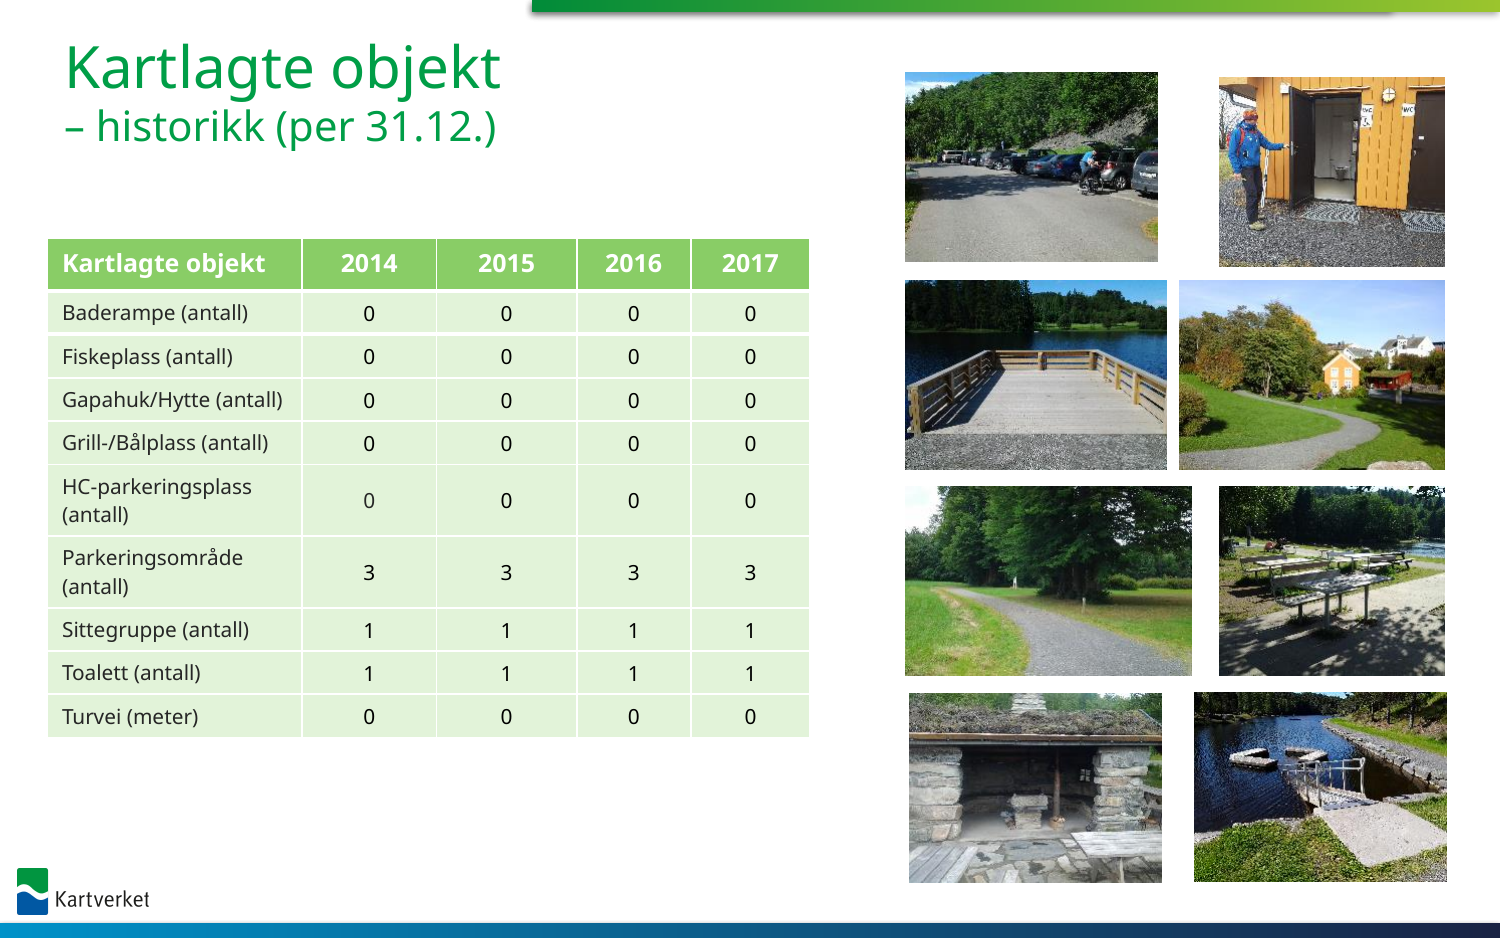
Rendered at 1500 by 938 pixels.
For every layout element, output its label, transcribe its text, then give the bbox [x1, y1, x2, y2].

picture [905, 280, 1167, 470]
table_cell 0 [437, 379, 576, 420]
table_cell 1 [692, 652, 809, 693]
table_cell Sittegruppe (antall) [48, 609, 301, 650]
table_header 2014 [303, 239, 436, 289]
table_cell 3 [578, 537, 690, 607]
table_cell Turvei (meter) [48, 695, 301, 737]
table_cell Fiskeplass (antall) [48, 336, 301, 377]
table_cell 0 [437, 293, 576, 332]
table_cell 1 [303, 609, 436, 650]
table_cell 1 [692, 609, 809, 650]
table_cell 0 [692, 336, 809, 377]
picture [905, 486, 1193, 676]
table_cell 3 [437, 537, 576, 607]
table_cell 0 [692, 293, 809, 332]
picture [909, 693, 1163, 884]
table_cell 1 [578, 652, 690, 693]
table_cell 0 [437, 465, 576, 535]
table_cell 3 [303, 537, 436, 607]
table_cell 0 [303, 293, 436, 332]
text_box Kartlagte objekt – historikk (per 31.12.) [49, 14, 1431, 158]
table_cell 1 [303, 652, 436, 693]
table_cell Parkeringsområde (antall) [48, 537, 301, 607]
table_cell 1 [578, 609, 690, 650]
table_cell 0 [692, 465, 809, 535]
picture [1219, 77, 1445, 267]
table_cell Grill-/Bålplass (antall) [48, 422, 301, 464]
table_cell 0 [437, 336, 576, 377]
table_cell 0 [692, 695, 809, 737]
table_cell 0 [578, 422, 690, 464]
table_cell 0 [437, 695, 576, 737]
table_cell 0 [692, 379, 809, 420]
table_header 2015 [437, 239, 576, 289]
table_cell Gapahuk/Hytte (antall) [48, 379, 301, 420]
picture [905, 72, 1158, 262]
table_header Kartlagte objekt [48, 239, 301, 289]
table_cell 1 [437, 652, 576, 693]
picture [1179, 280, 1445, 470]
picture [1194, 692, 1448, 882]
table_cell 0 [303, 465, 436, 535]
table_cell 3 [692, 537, 809, 607]
table_cell 0 [303, 379, 436, 420]
table_cell 0 [578, 695, 690, 737]
table_header 2017 [692, 239, 809, 289]
table_cell 0 [692, 422, 809, 464]
picture [1219, 486, 1445, 676]
table_header 2016 [578, 239, 690, 289]
table_cell 0 [437, 422, 576, 464]
table_cell Baderampe (antall) [48, 293, 301, 332]
table_cell 0 [303, 695, 436, 737]
table_cell 0 [303, 422, 436, 464]
table_cell Toalett (antall) [48, 652, 301, 693]
table_cell 0 [578, 293, 690, 332]
table_cell 0 [578, 379, 690, 420]
table_cell 0 [578, 336, 690, 377]
table_cell 0 [578, 465, 690, 535]
table_cell 1 [437, 609, 576, 650]
table_cell HC-parkeringsplass (antall) [48, 465, 301, 535]
table_cell 0 [303, 336, 436, 377]
